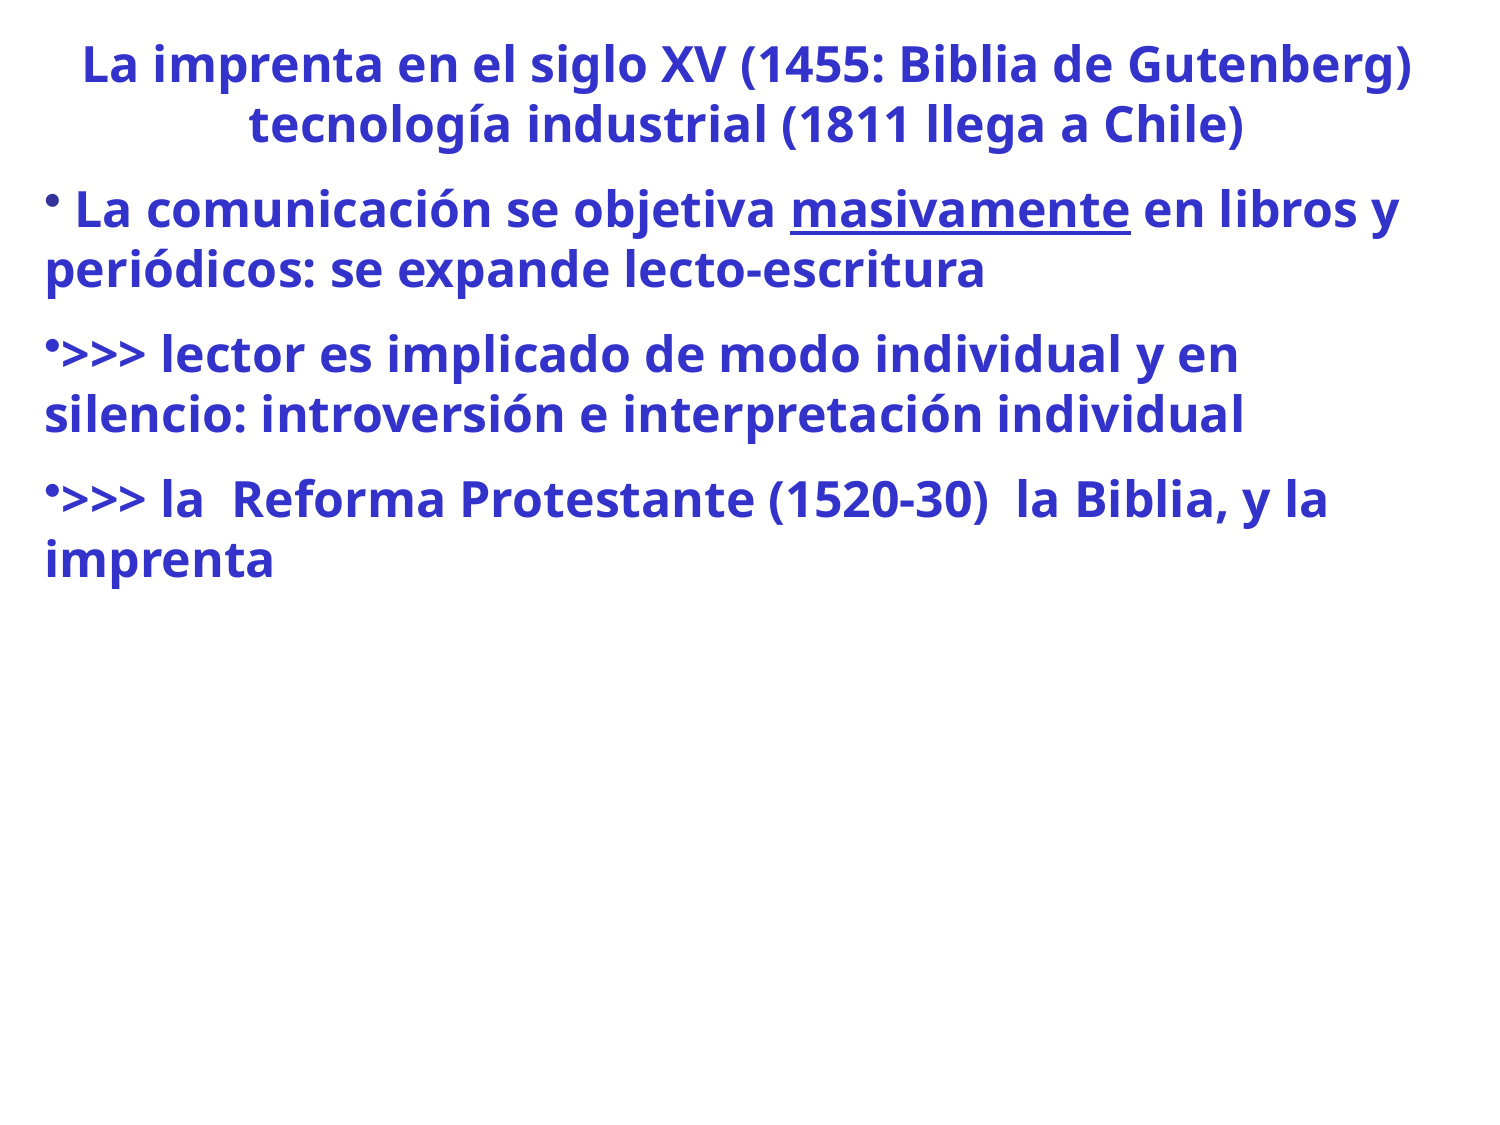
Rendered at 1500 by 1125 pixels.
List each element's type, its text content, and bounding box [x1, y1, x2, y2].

text_box La imprenta en el siglo XV (1455: Biblia de Gutenberg) tecnología industrial (1811 llega a Chile) La comunicación se objetiva masivamente en libros y periódicos: se expande lecto-escritura >>> lector es implicado de modo individual y en silencio: introversión e interpretación individual >>> la Reforma Protestante (1520-30) la Biblia, y la imprenta [29, 24, 1465, 595]
